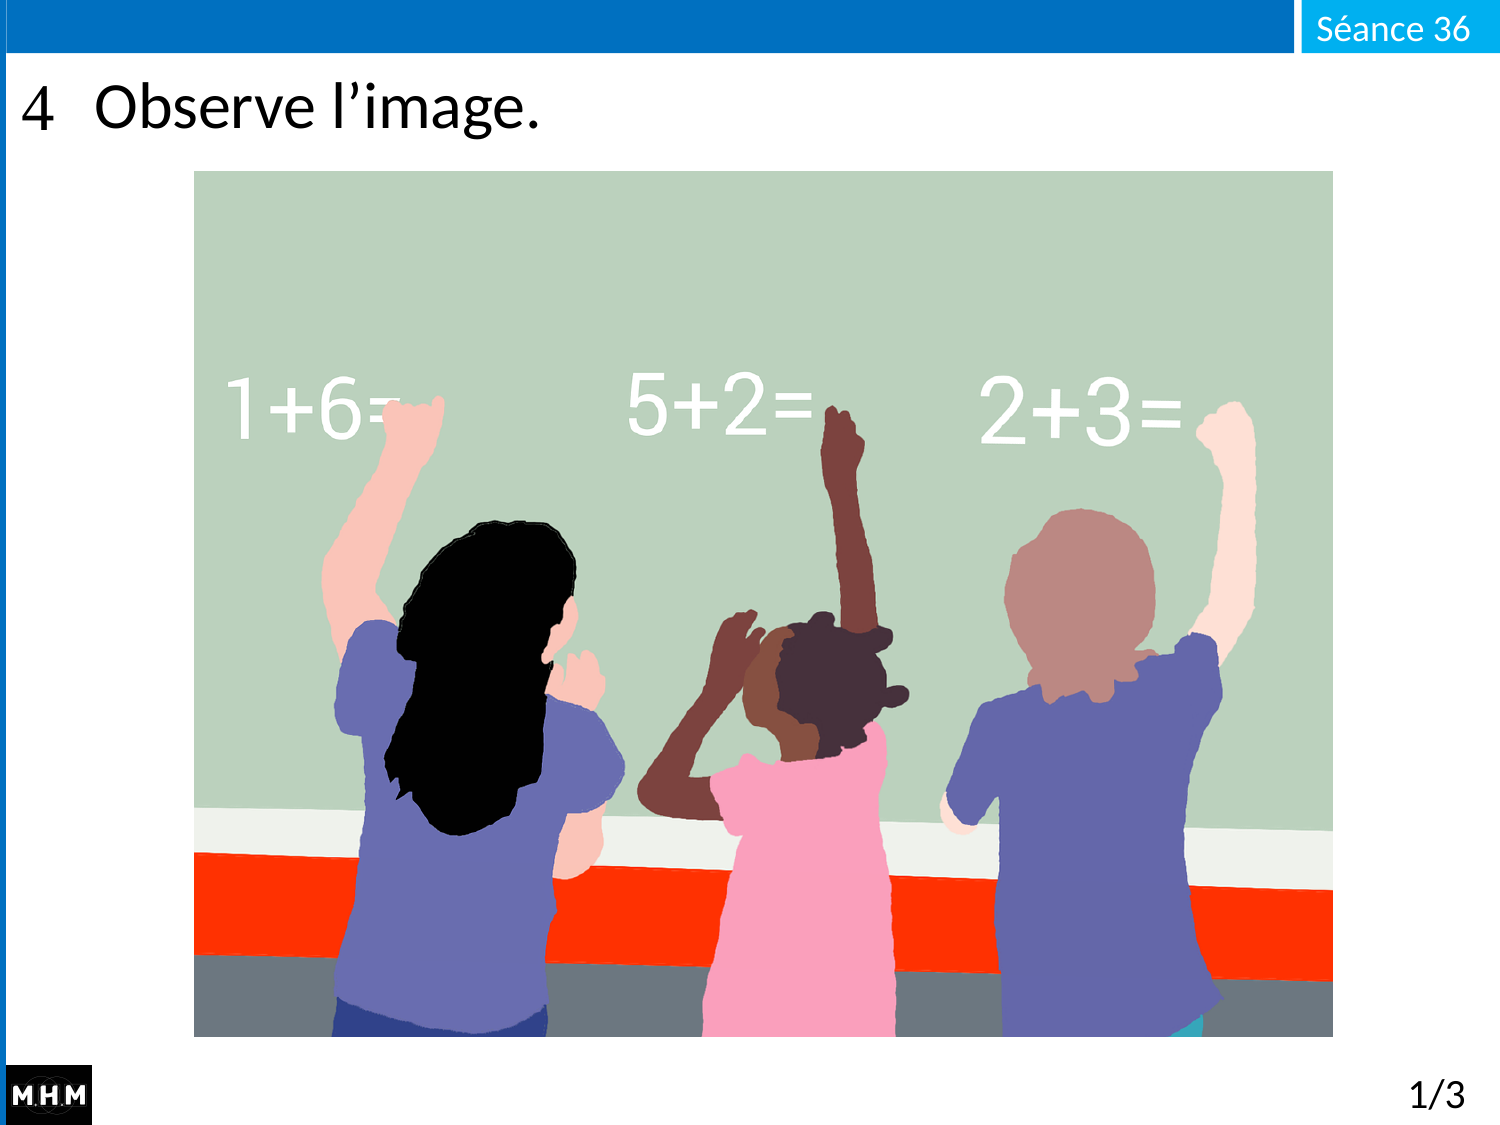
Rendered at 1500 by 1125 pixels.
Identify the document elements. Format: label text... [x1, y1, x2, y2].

list 1/3 [1373, 1064, 1500, 1125]
picture [6, 1065, 92, 1125]
picture [194, 171, 1333, 1037]
title Observe l’image. [79, 64, 1374, 151]
